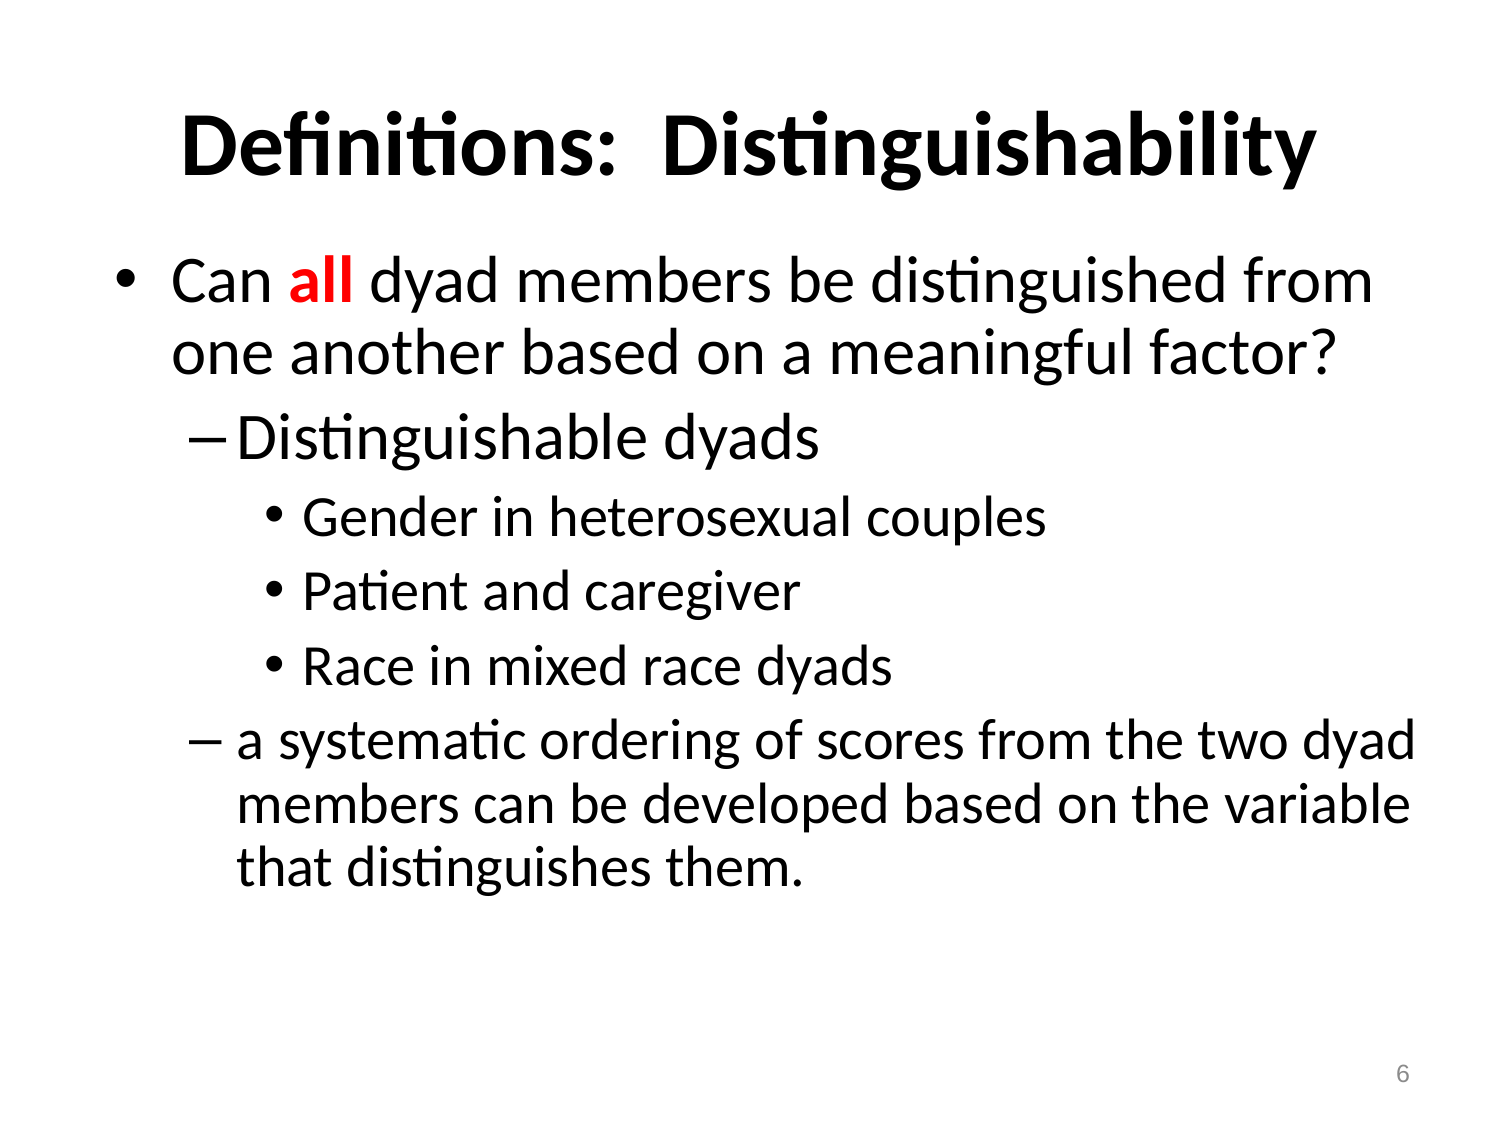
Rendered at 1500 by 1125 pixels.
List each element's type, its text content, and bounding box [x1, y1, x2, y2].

slide_number 6 [1074, 1042, 1425, 1103]
title Definitions: Distinguishability [75, 45, 1425, 233]
list Can all dyad members be distinguished from one another based on a meaningful factor? Distinguishable dyads Gender in heterosexual couples Patient and caregiver Race in mixed race dyads a systematic ordering of scores from the two dyad members can be developed based on the variable that distinguishes them. [99, 237, 1468, 1000]
